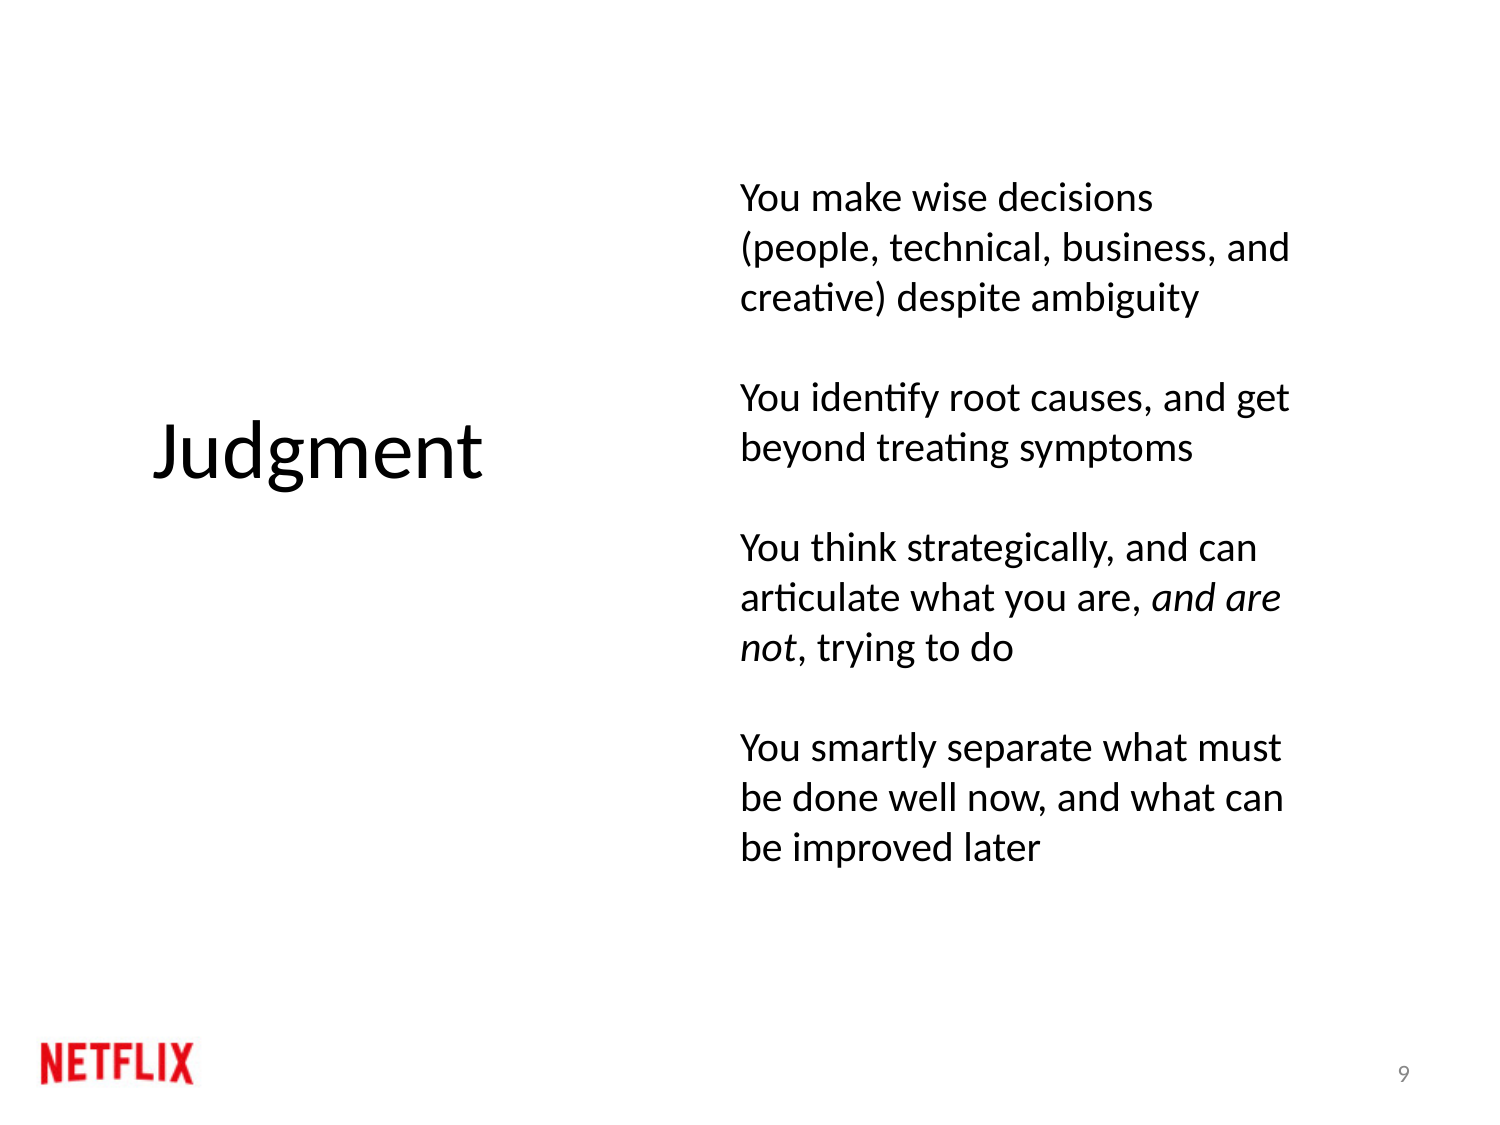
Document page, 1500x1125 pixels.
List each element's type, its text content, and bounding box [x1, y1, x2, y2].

text_box Judgment [137, 387, 504, 504]
text_box You make wise decisions (people, technical, business, and creative) despite ambiguity You identify root causes, and get beyond treating symptoms You think strategically, and can articulate what you are, and are not, trying to do You smartly separate what must be done well now, and what can be improved later [724, 162, 1313, 485]
picture [24, 1024, 211, 1104]
slide_number ‹#› [1074, 1042, 1425, 1103]
